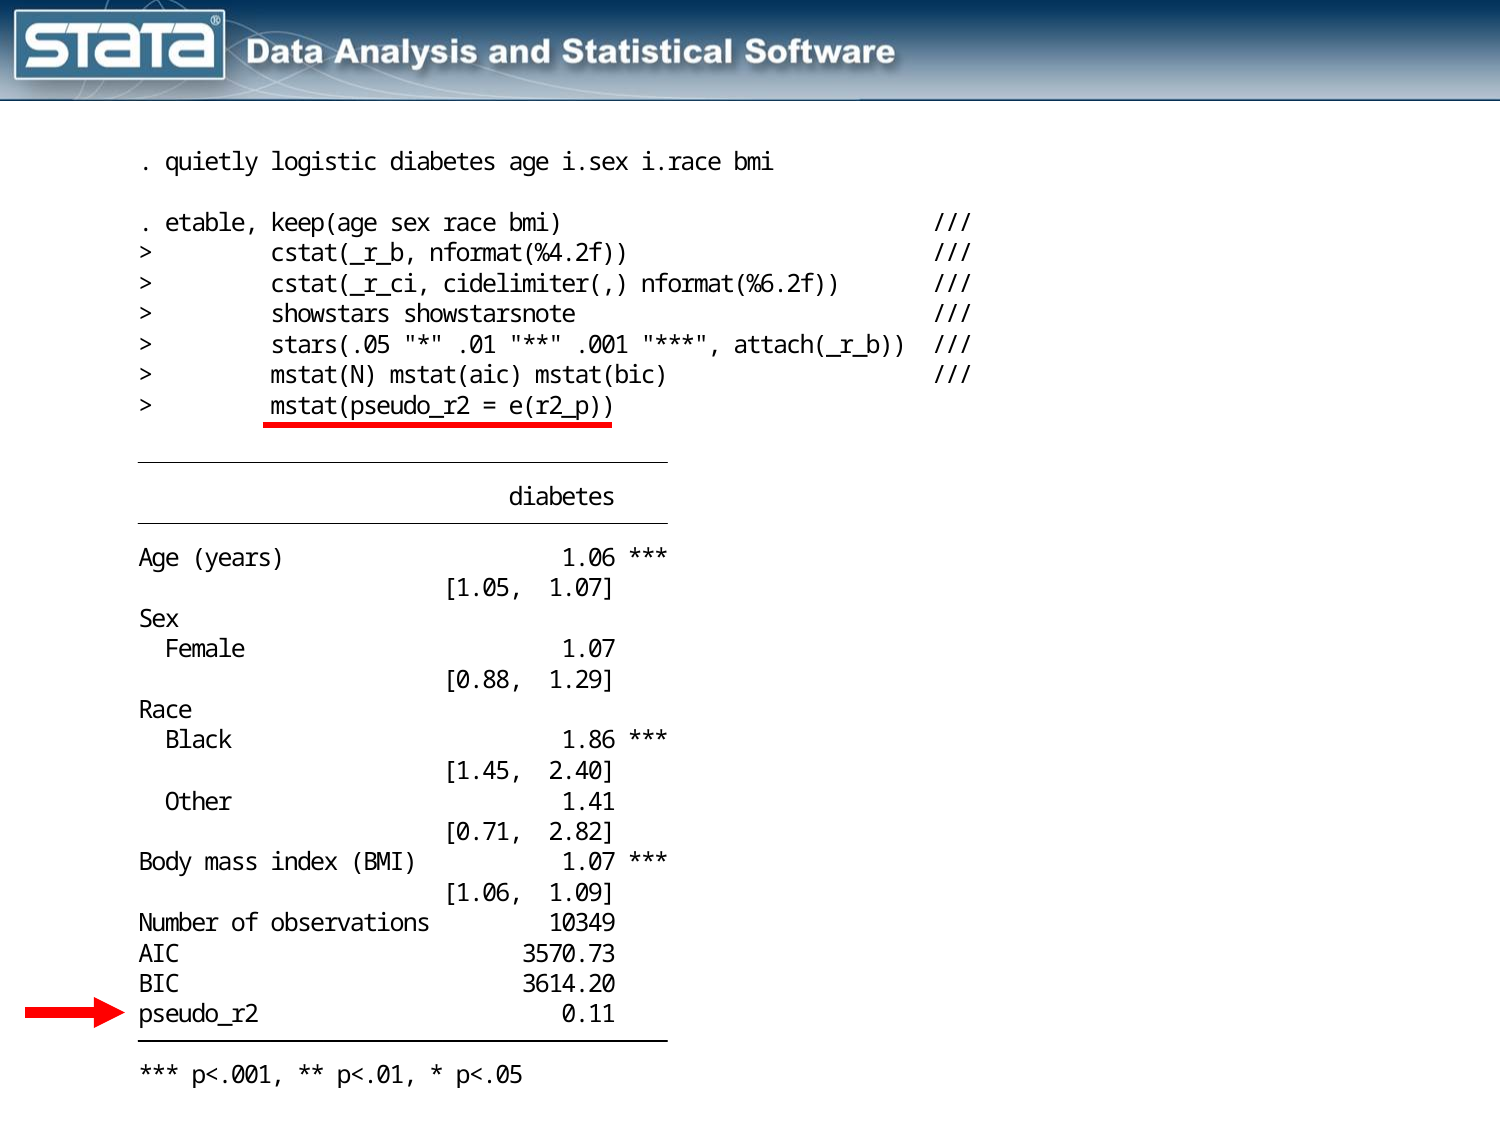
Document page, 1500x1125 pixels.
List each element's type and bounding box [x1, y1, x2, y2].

picture [0, 0, 1500, 102]
picture [124, 143, 985, 1088]
